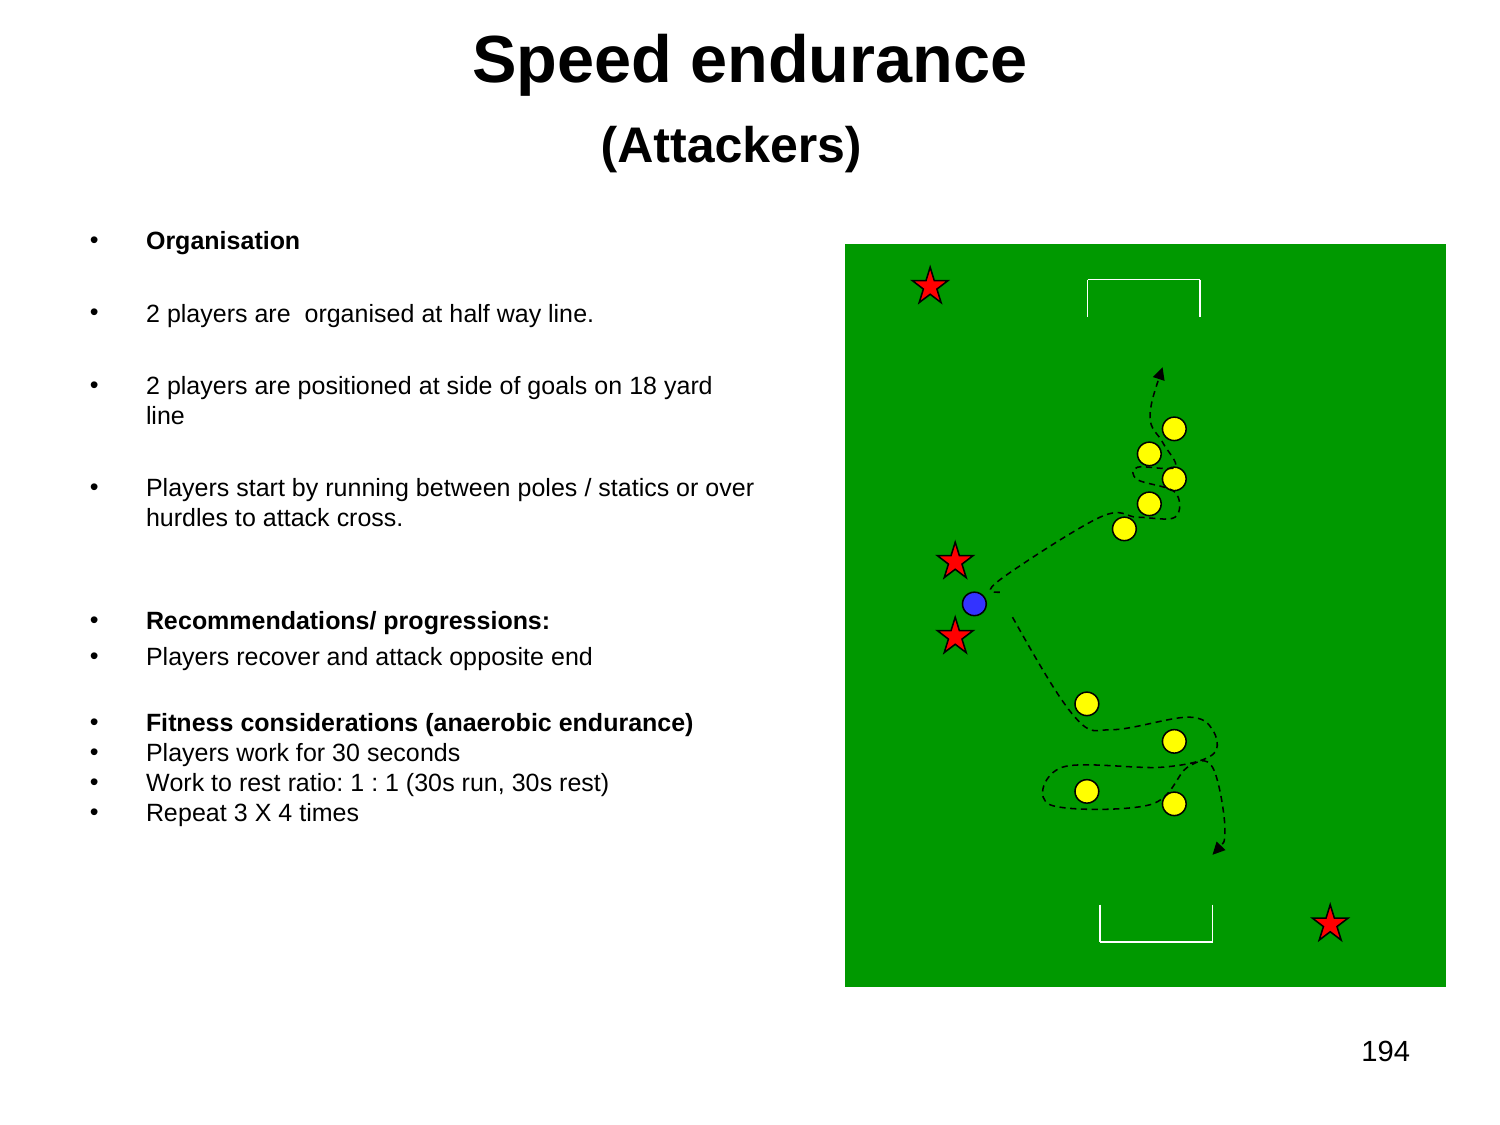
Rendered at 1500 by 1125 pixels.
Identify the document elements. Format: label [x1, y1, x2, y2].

text_box [844, 243, 1448, 988]
text_box [112, 30, 1388, 161]
text_box [1074, 1024, 1425, 1103]
text_box [75, 217, 775, 965]
